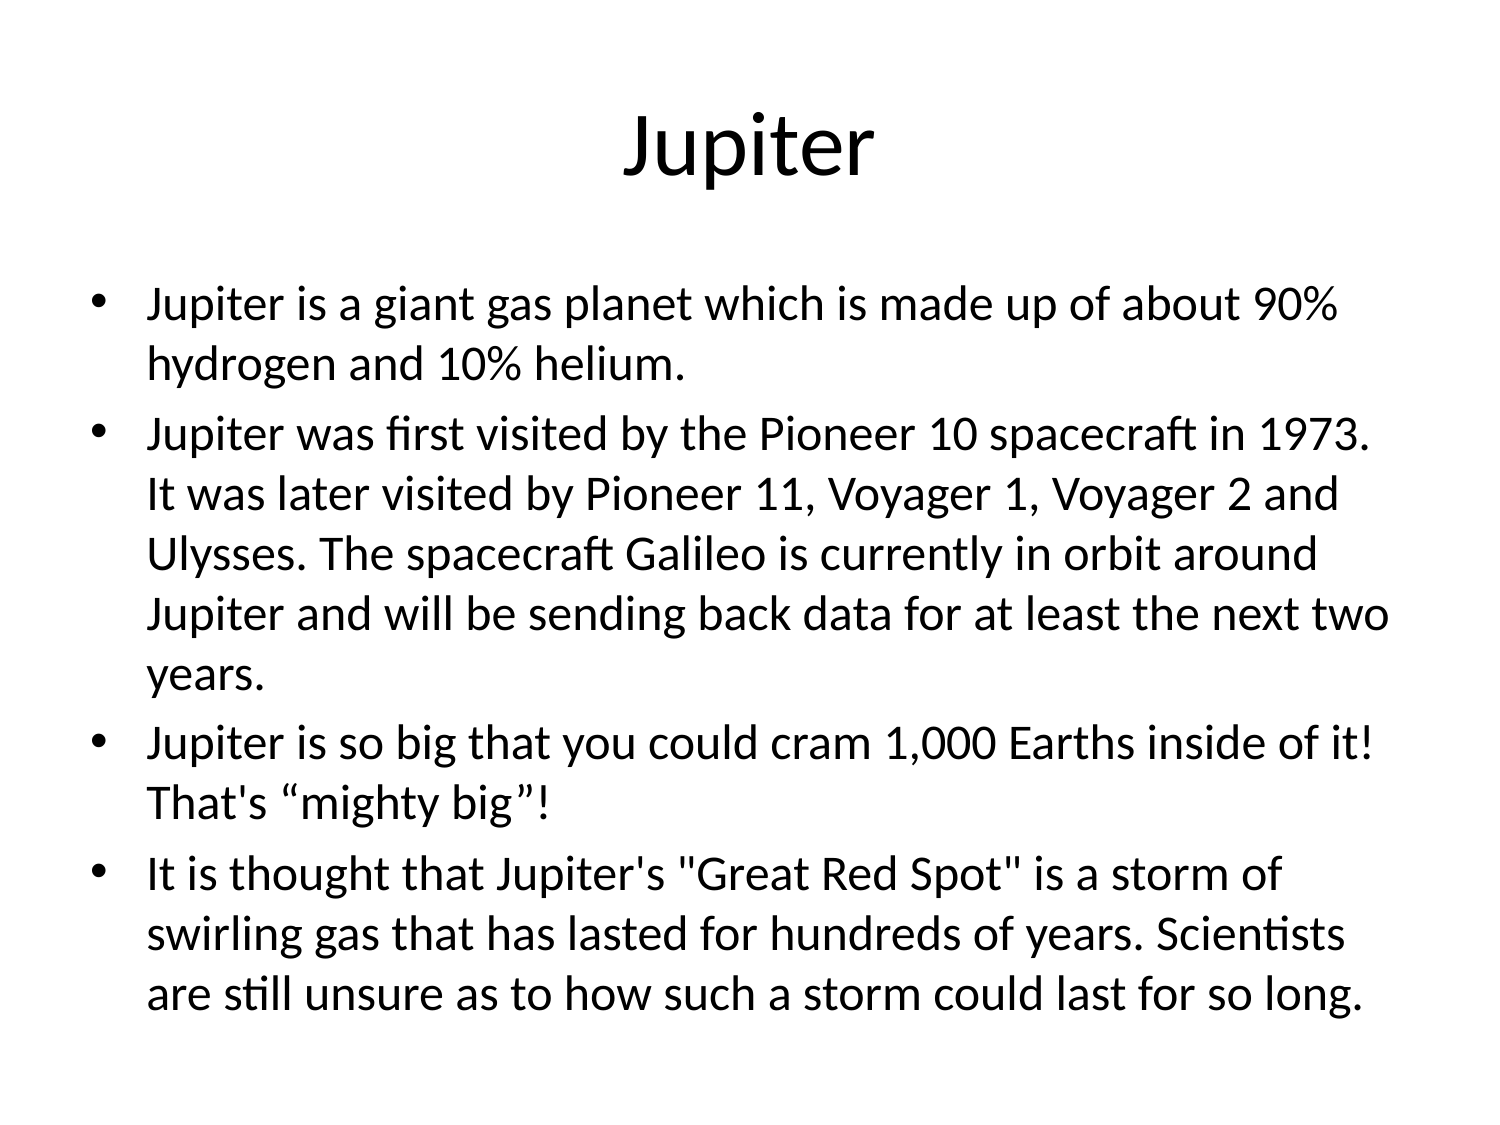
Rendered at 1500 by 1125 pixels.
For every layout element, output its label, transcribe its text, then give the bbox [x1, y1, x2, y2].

list Jupiter is a giant gas planet which is made up of about 90% hydrogen and 10% helium. Jupiter was first visited by the Pioneer 10 spacecraft in 1973. It was later visited by Pioneer 11, Voyager 1, Voyager 2 and Ulysses. The spacecraft Galileo is currently in orbit around Jupiter and will be sending back data for at least the next two years. Jupiter is so big that you could cram 1,000 Earths inside of it! That's “mighty big”! It is thought that Jupiter's "Great Red Spot" is a storm of swirling gas that has lasted for hundreds of years. Scientists are still unsure as to how such a storm could last for so long. Jupiter has 16 known moons! There are four large "Galilean" moons, and 12 small ones. [75, 262, 1425, 1052]
title Jupiter [75, 45, 1425, 233]
